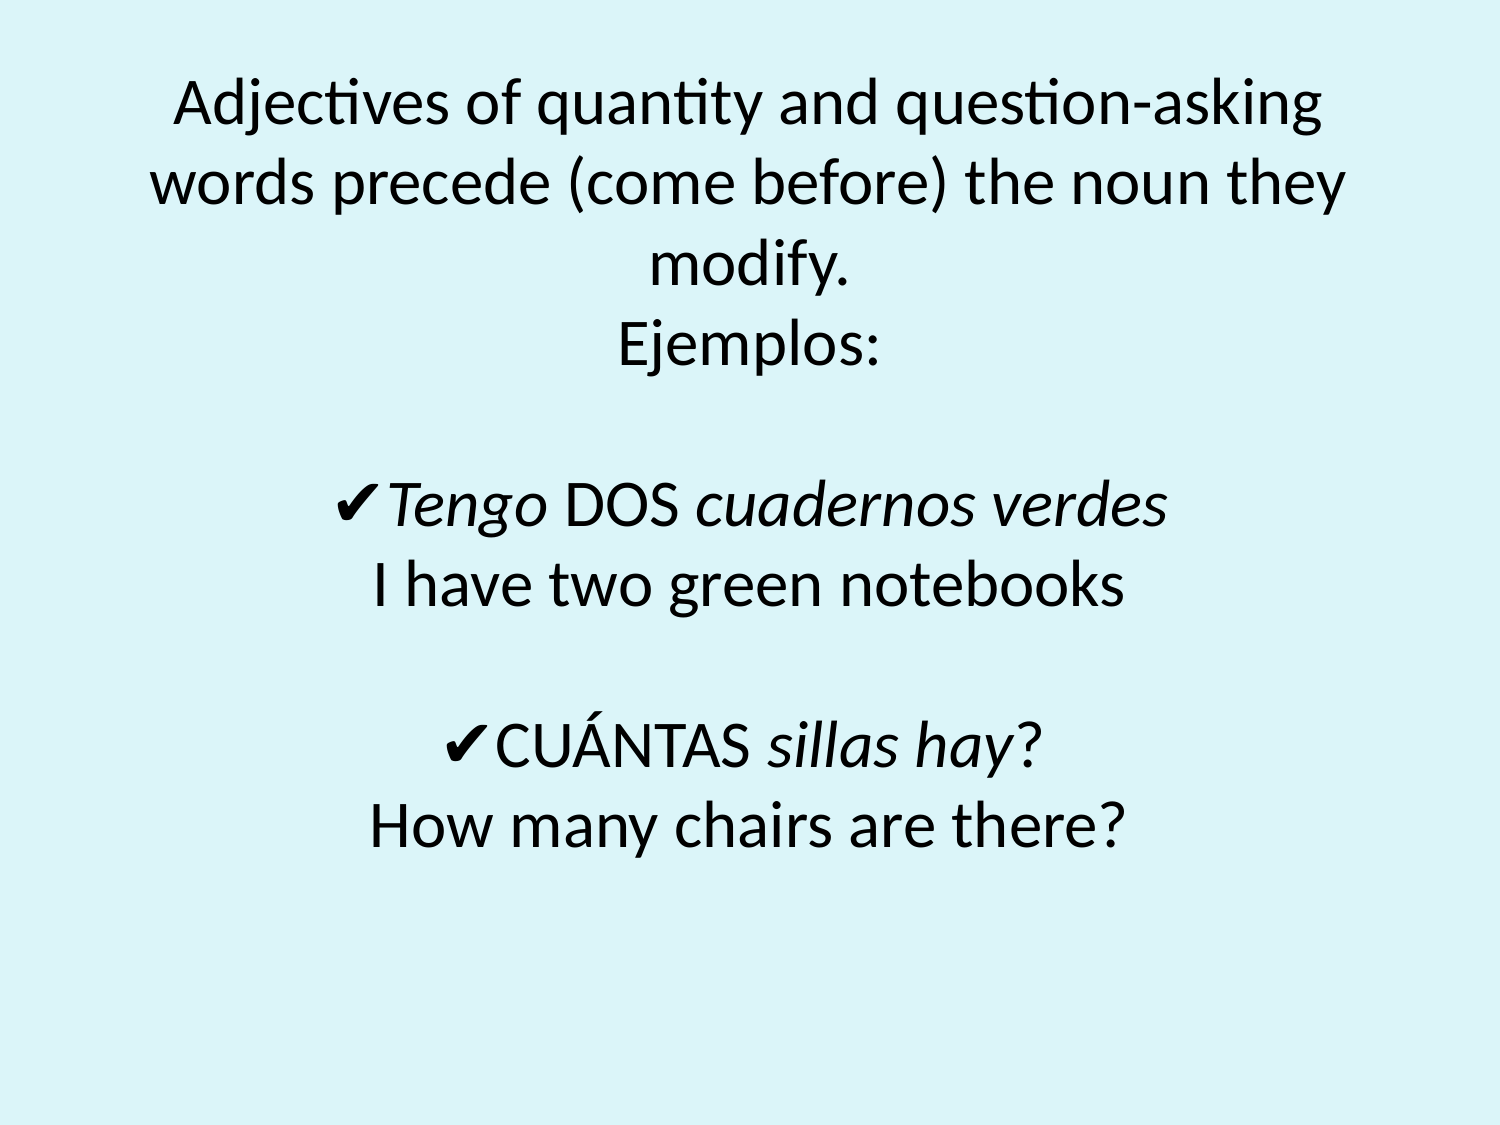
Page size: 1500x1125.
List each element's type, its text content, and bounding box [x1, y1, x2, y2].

title Adjectives of quantity and question-asking words precede (come before) the noun they modify. Ejemplos: ✔Tengo DOS cuadernos verdes I have two green notebooks ✔CUÁNTAS sillas hay? How many chairs are there? [75, 45, 1425, 1034]
